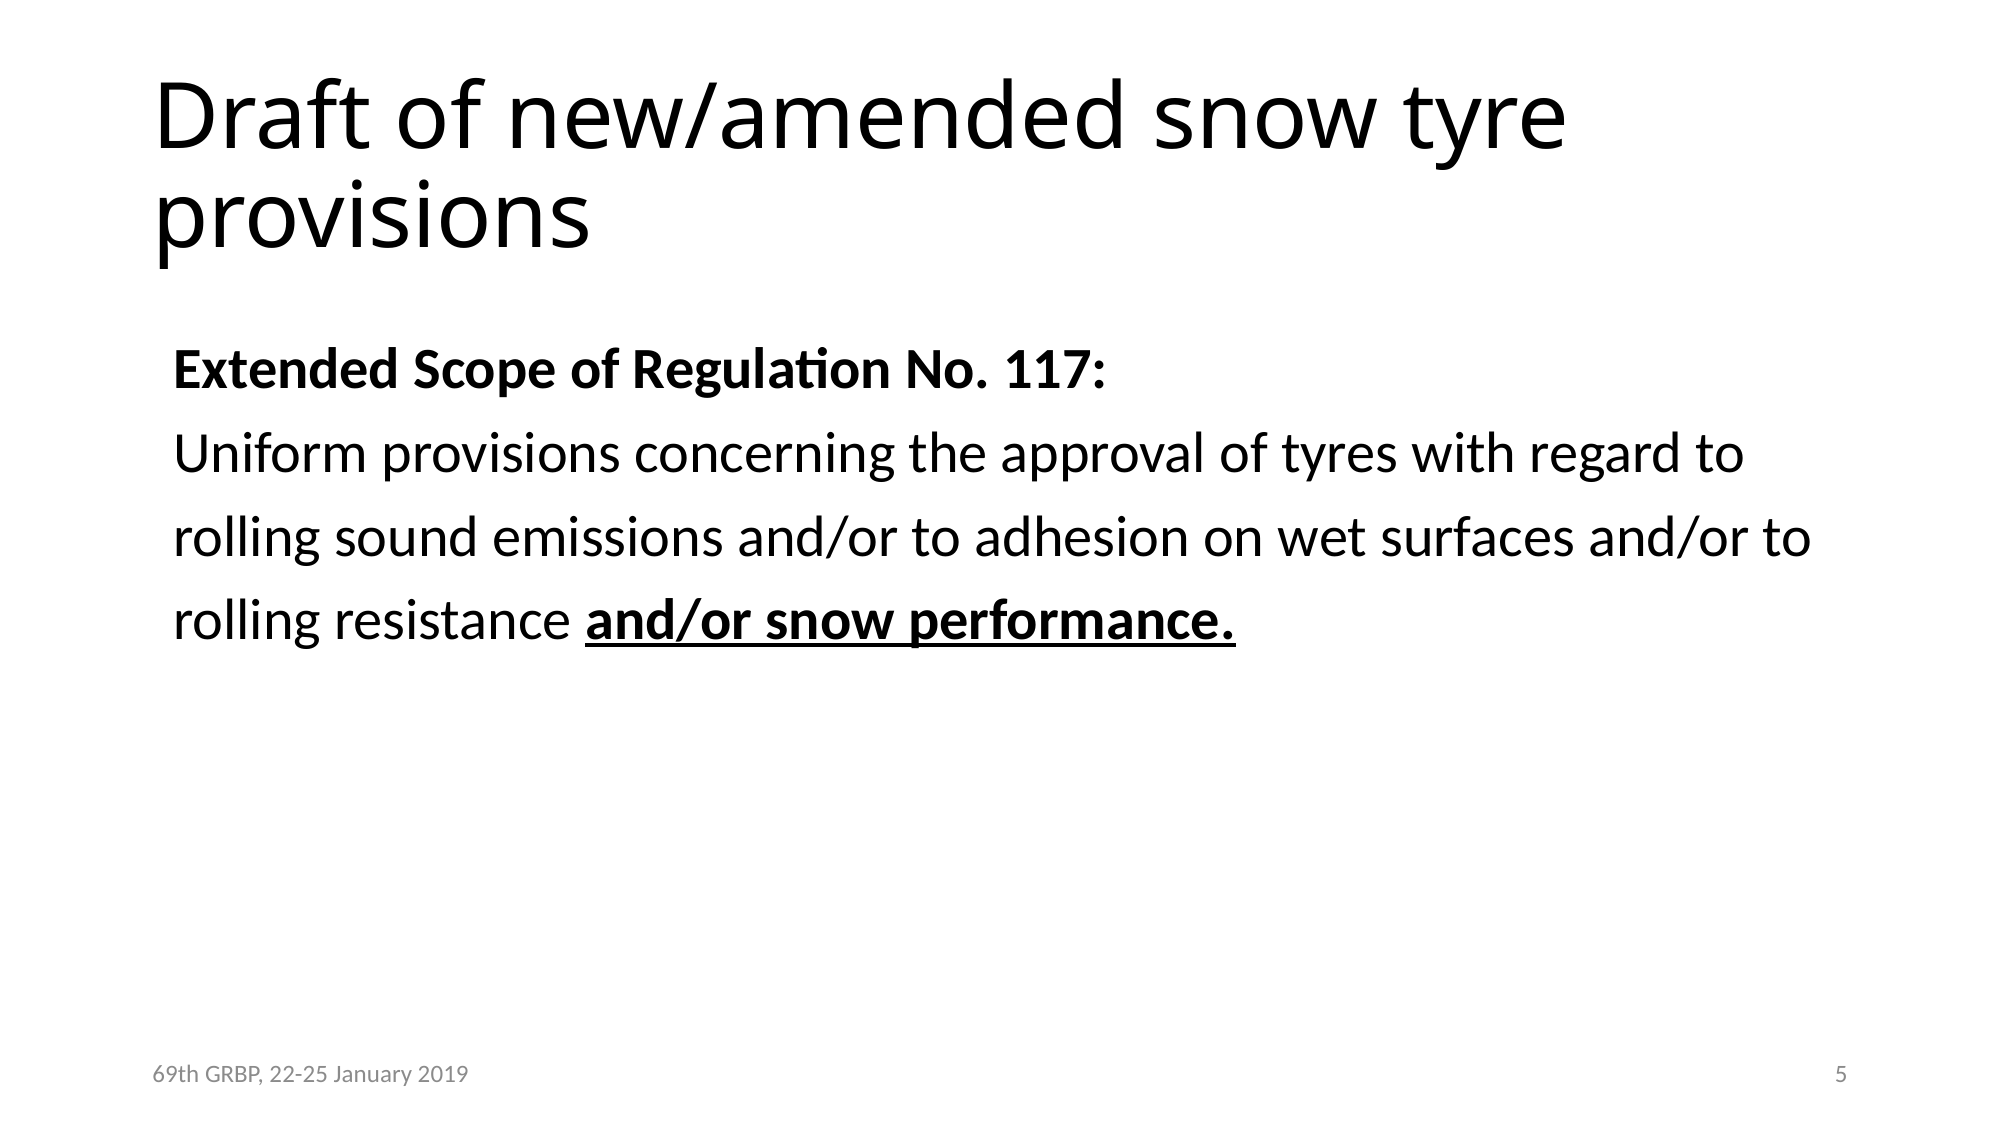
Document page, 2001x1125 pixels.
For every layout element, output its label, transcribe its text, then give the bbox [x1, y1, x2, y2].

list Extended Scope of Regulation No. 117: Uniform provisions concerning the approval of tyres with regard to rolling sound emissions and/or to adhesion on wet surfaces and/or to rolling resistance and/or snow performance. [158, 240, 1884, 954]
slide_number 5 [1412, 1042, 1863, 1103]
title Draft of new/amended snow tyre provisions [137, 59, 1863, 278]
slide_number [137, 1042, 588, 1103]
